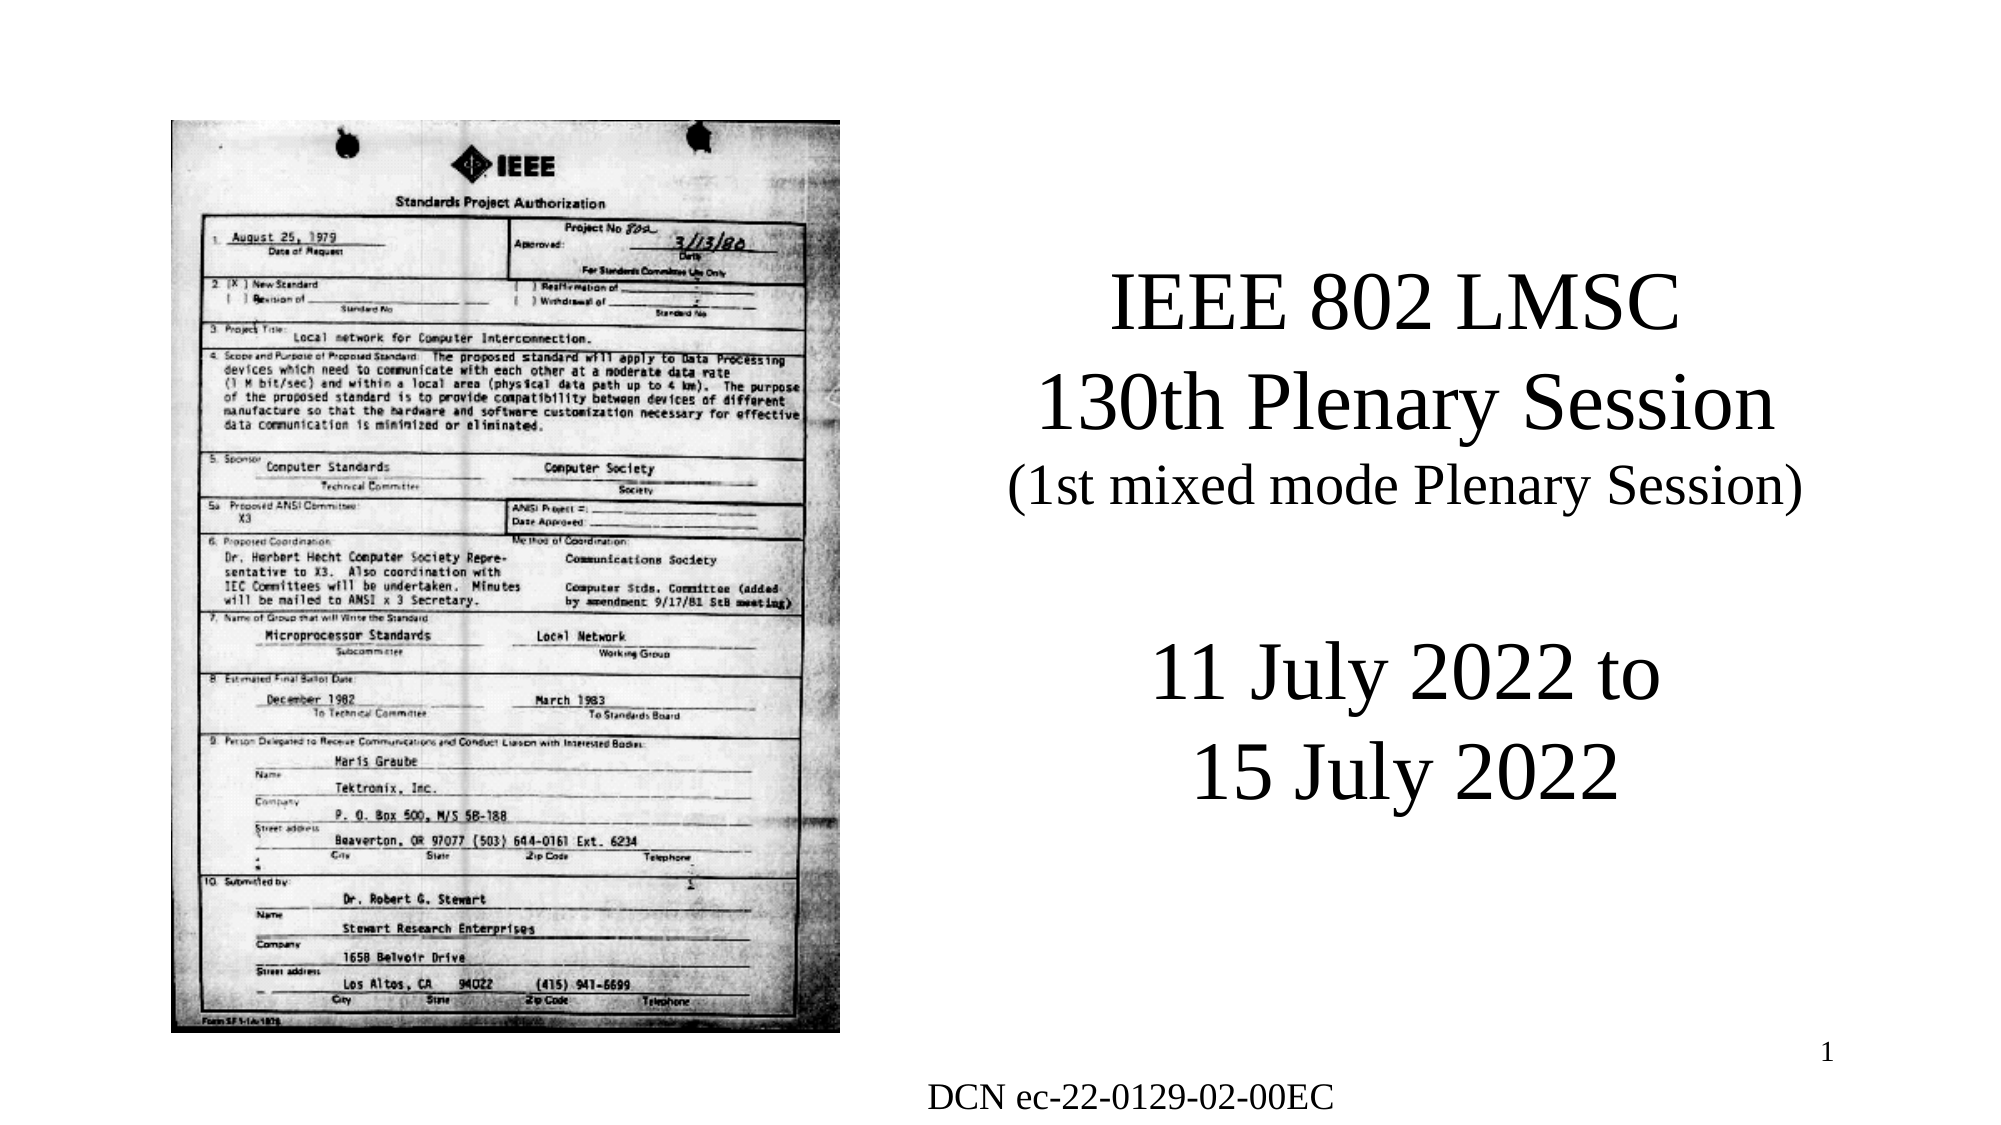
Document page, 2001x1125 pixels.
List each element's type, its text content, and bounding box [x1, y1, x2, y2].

picture [171, 119, 840, 1033]
slide_number 1 [1433, 1024, 1851, 1101]
title IEEE 802 LMSC 130th Plenary Session (1st mixed mode Plenary Session) 11 July 2022 to 15 July 2022 [849, 637, 1963, 826]
text_box DCN ec-22-0129-02-00EC [912, 1064, 1780, 1125]
